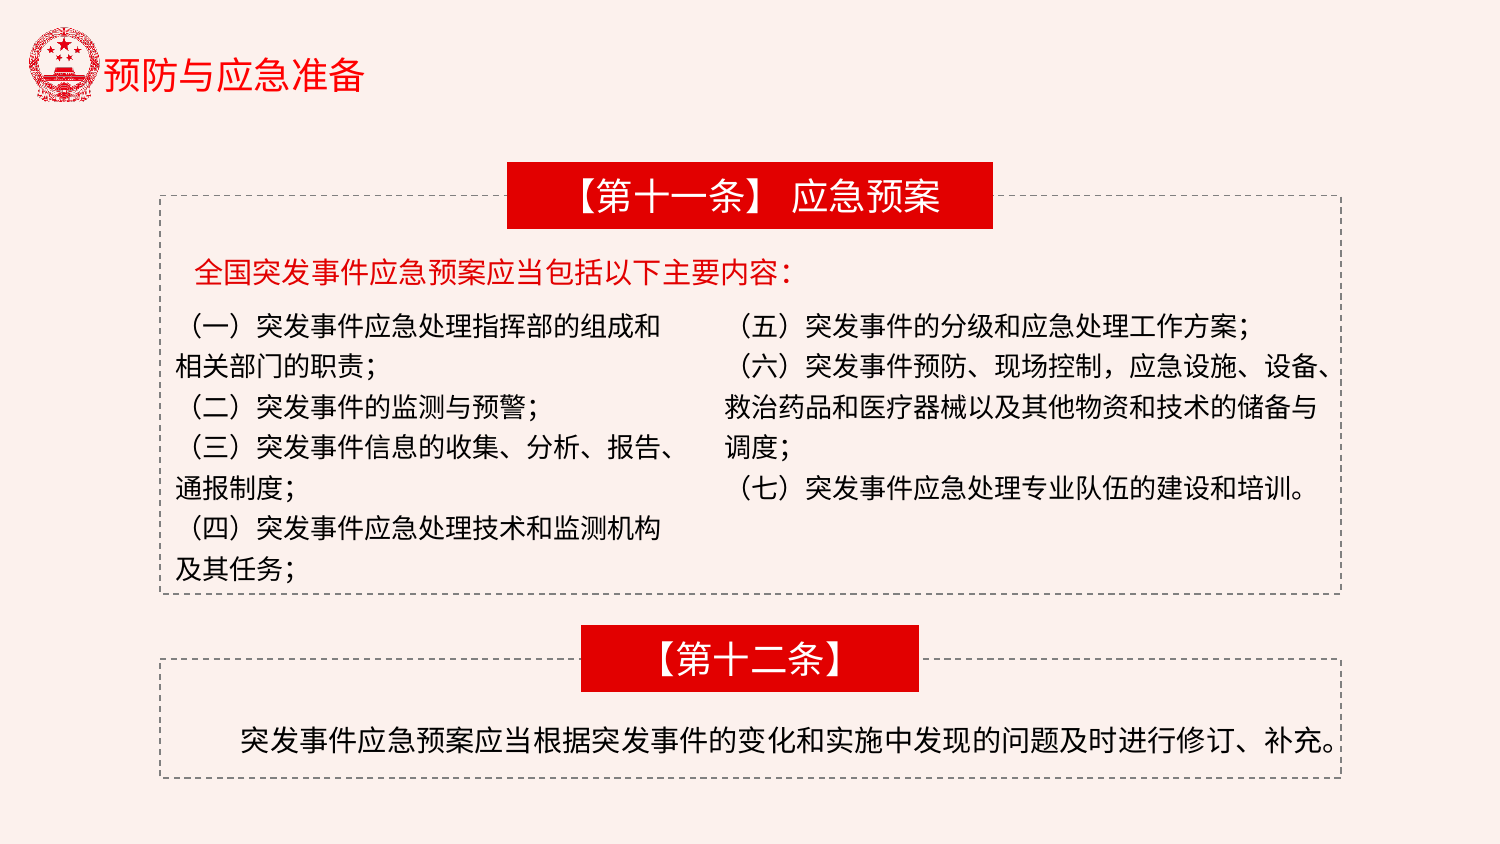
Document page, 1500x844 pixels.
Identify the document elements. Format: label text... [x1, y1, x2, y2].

picture [25, 24, 105, 108]
text_box 突发事件应急预案应当根据突发事件的变化和实施中发现的问题及时进行修订、补充。 [164, 704, 1336, 764]
text_box 【第十一条】 应急预案 [507, 162, 993, 229]
text_box （五）突发事件的分级和应急处理工作方案； （六）突发事件预防、现场控制，应急设施、设备、救治药品和医疗器械以及其他物资和技术的储备与调度； （七）突发事件应急处理专业队伍的建设和培训。 [713, 295, 1336, 510]
text_box 全国突发事件应急预案应当包括以下主要内容： [182, 241, 1330, 295]
text_box [159, 195, 1342, 595]
text_box 【第十二条】 [581, 625, 919, 692]
text_box [159, 658, 1342, 779]
text_box （一）突发事件应急处理指挥部的组成和相关部门的职责； （二）突发事件的监测与预警； （三）突发事件信息的收集、分析、报告、通报制度； （四）突发事件应急处理技术和监测机构及其任务； [164, 295, 679, 591]
